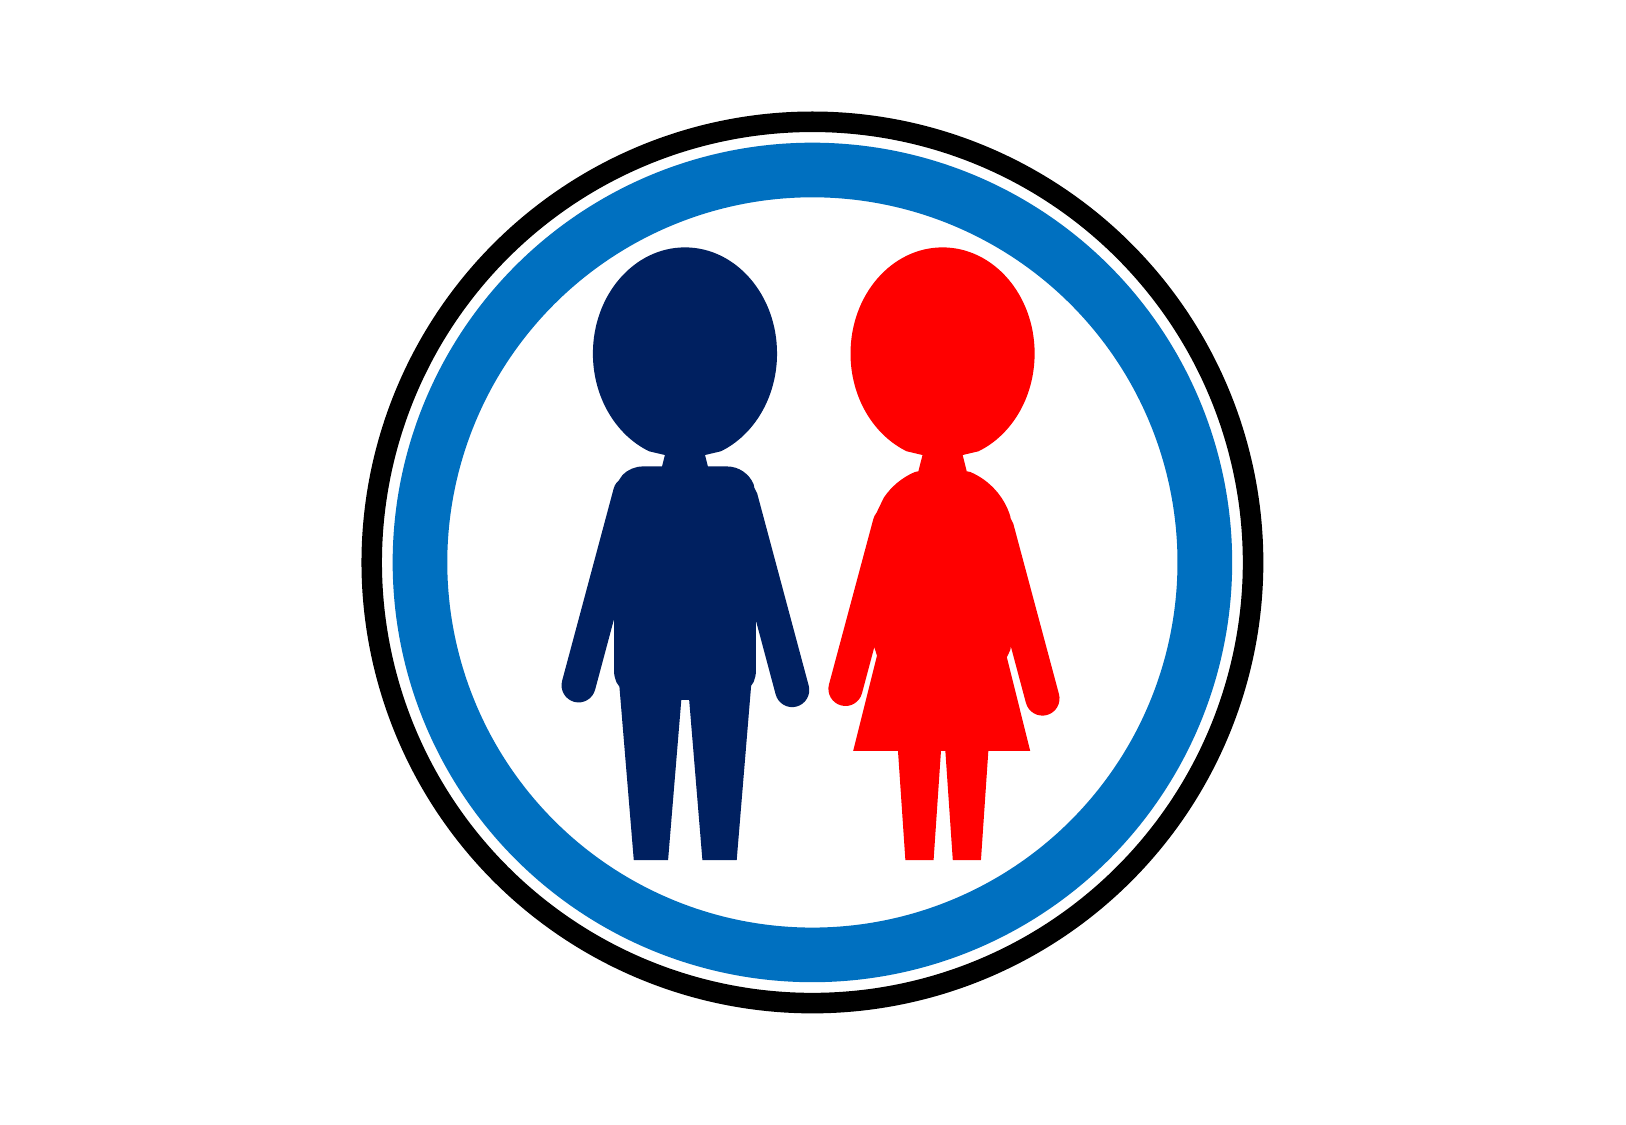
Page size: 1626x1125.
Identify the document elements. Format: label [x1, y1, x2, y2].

text_box [361, 111, 1264, 1014]
